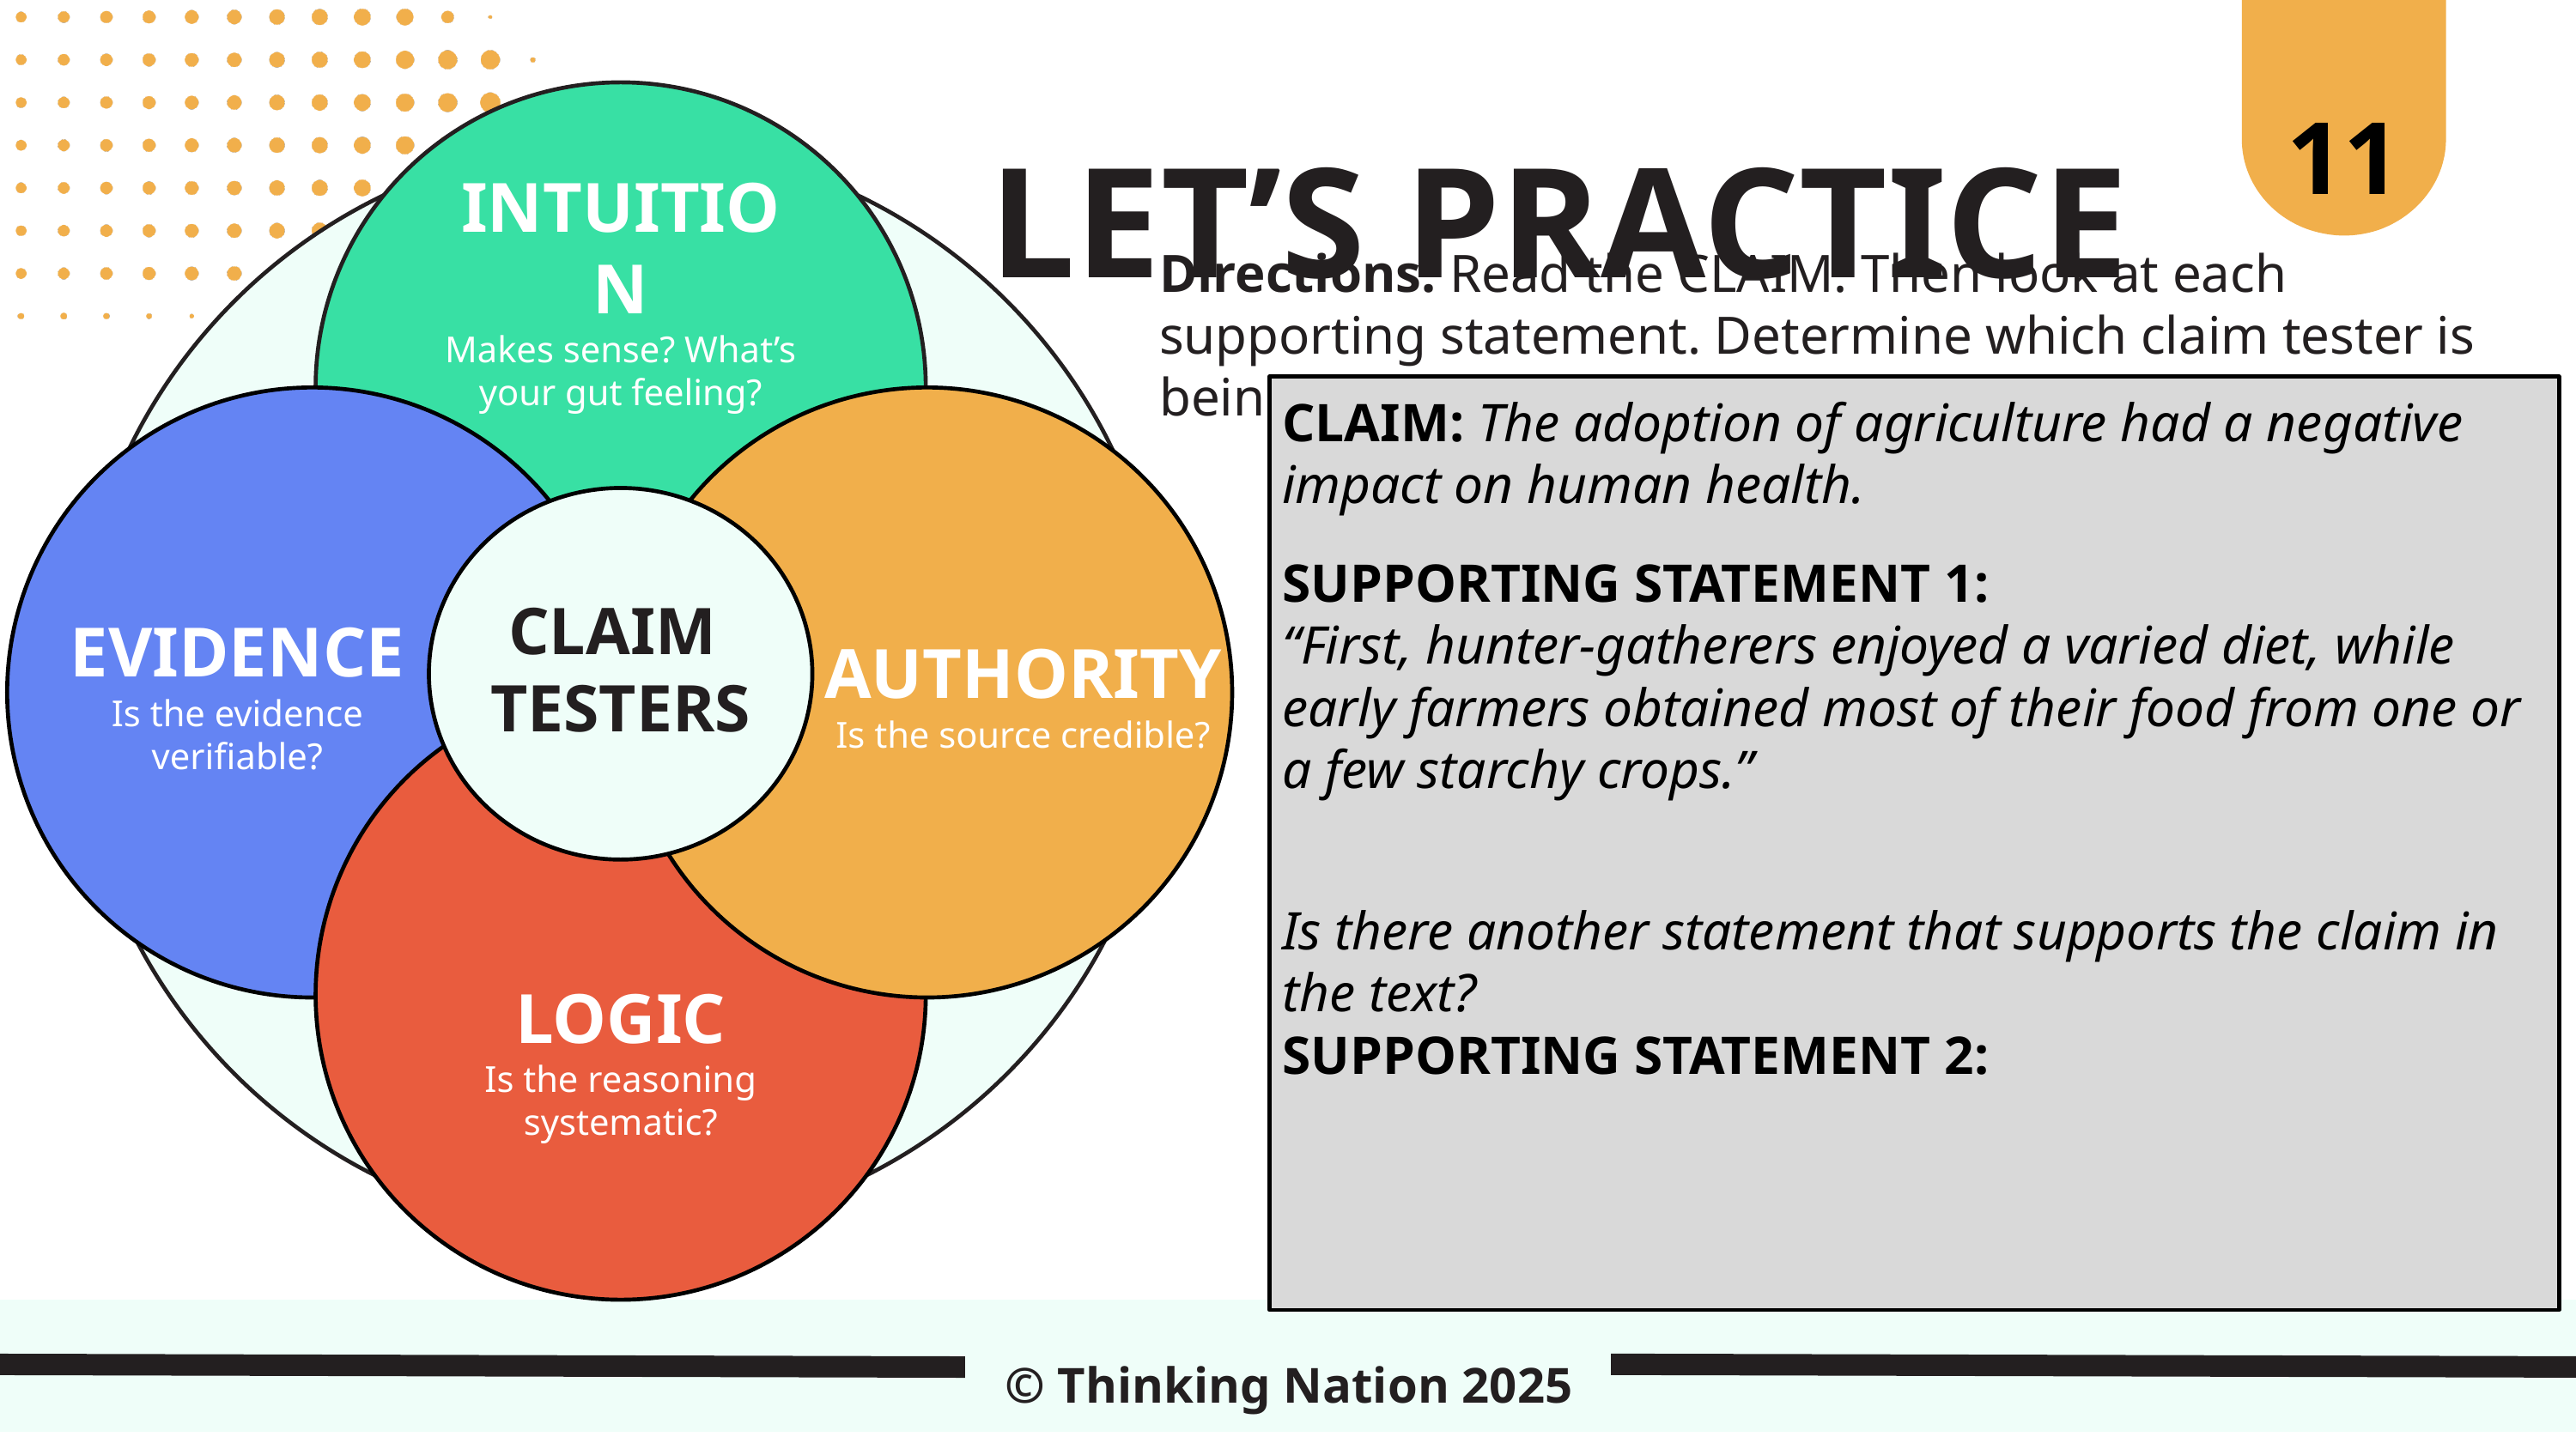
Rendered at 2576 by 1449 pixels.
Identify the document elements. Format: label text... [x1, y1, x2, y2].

text_box [0, 0, 540, 319]
text_box LET’S PRACTICE [902, 52, 2216, 240]
text_box Directions: Read the CLAIM. Then look at each supporting statement. Determine which claim tester is being used. [1265, 240, 2534, 427]
text_box [2560, 943, 2576, 1294]
text_box CLAIM: The adoption of agriculture had a negative impact on human health. SUPPORTING STATEMENT 1: “First, hunter-gatherers enjoyed a varied diet, while early farmers obtained most of their food from one or a few starchy crops.” Is there another statement that supports the claim in the text? SUPPORTING STATEMENT 2: [1269, 376, 2560, 1299]
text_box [7, 82, 1259, 1300]
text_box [2233, 0, 2455, 236]
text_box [0, 1299, 2576, 1433]
